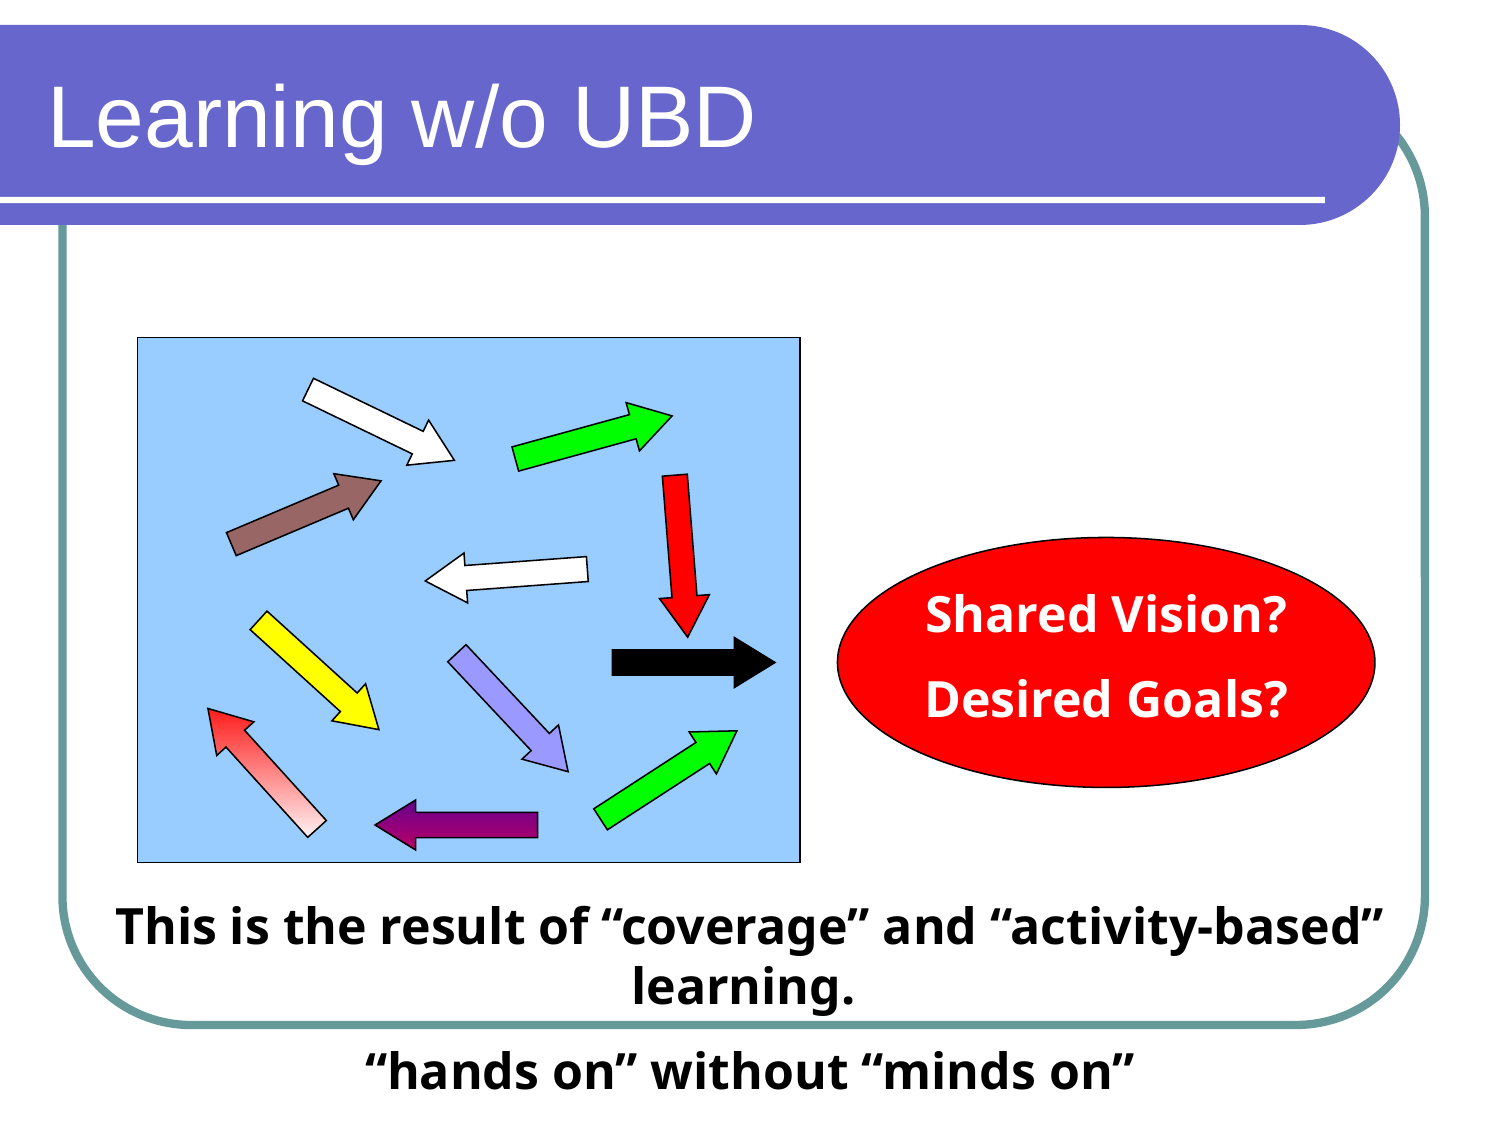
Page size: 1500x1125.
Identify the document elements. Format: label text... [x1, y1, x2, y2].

text_box [837, 599, 874, 726]
text_box [425, 553, 589, 603]
text_box [887, 735, 1326, 788]
title Learning w/o UBD [31, 37, 1348, 188]
text_box [593, 730, 737, 830]
text_box [914, 537, 1299, 575]
text_box [250, 611, 379, 730]
text_box [137, 337, 800, 863]
text_box This is the result of “coverage” and “activity-based” learning. “hands on” without “minds on” [99, 887, 1400, 1108]
text_box [207, 708, 327, 838]
text_box [447, 644, 569, 772]
text_box Shared Vision? Desired Goals? [874, 575, 1338, 735]
text_box [512, 402, 673, 472]
text_box [302, 378, 455, 466]
text_box [659, 474, 710, 638]
text_box [226, 473, 382, 556]
text_box [1338, 599, 1375, 726]
text_box [375, 799, 538, 850]
text_box [612, 637, 775, 688]
